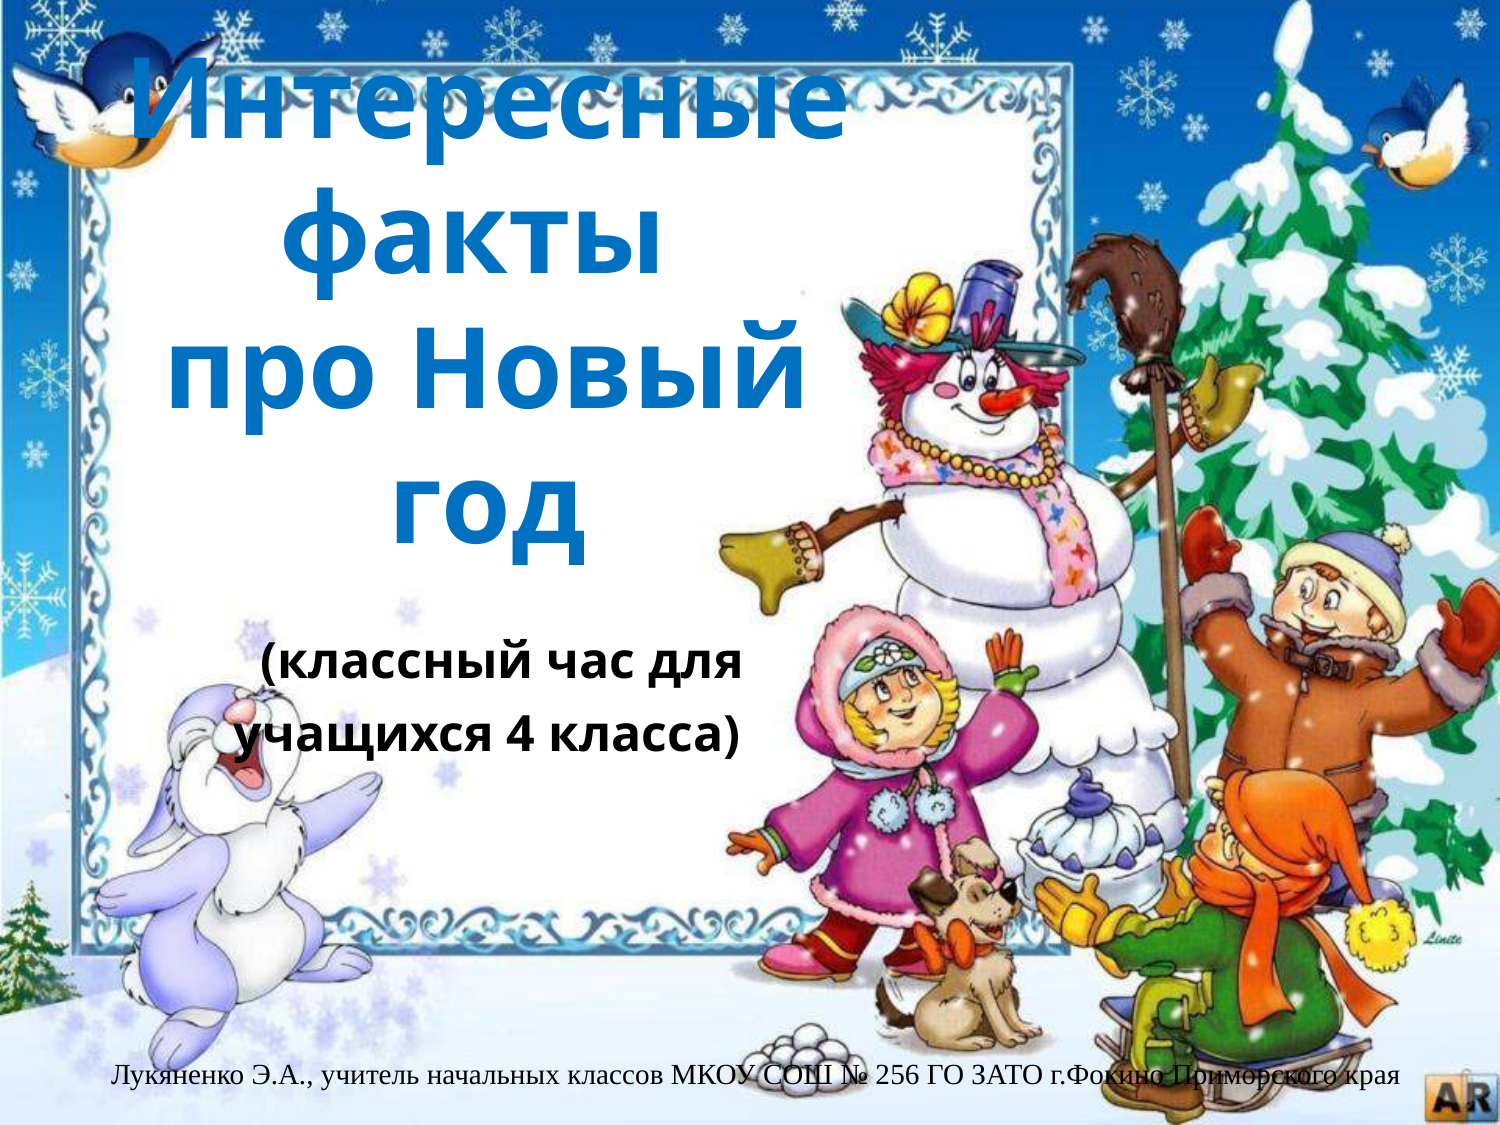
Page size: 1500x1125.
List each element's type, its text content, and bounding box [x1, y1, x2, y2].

picture [0, 0, 1500, 1125]
title Интересные факты про Новый год (классный час для учащихся 4 класса) [99, 312, 876, 476]
footer Лукяненко Э.А., учитель начальных классов МКОУ СОШ № 256 ГО ЗАТО г.Фокино Приморского края [37, 1042, 1475, 1103]
